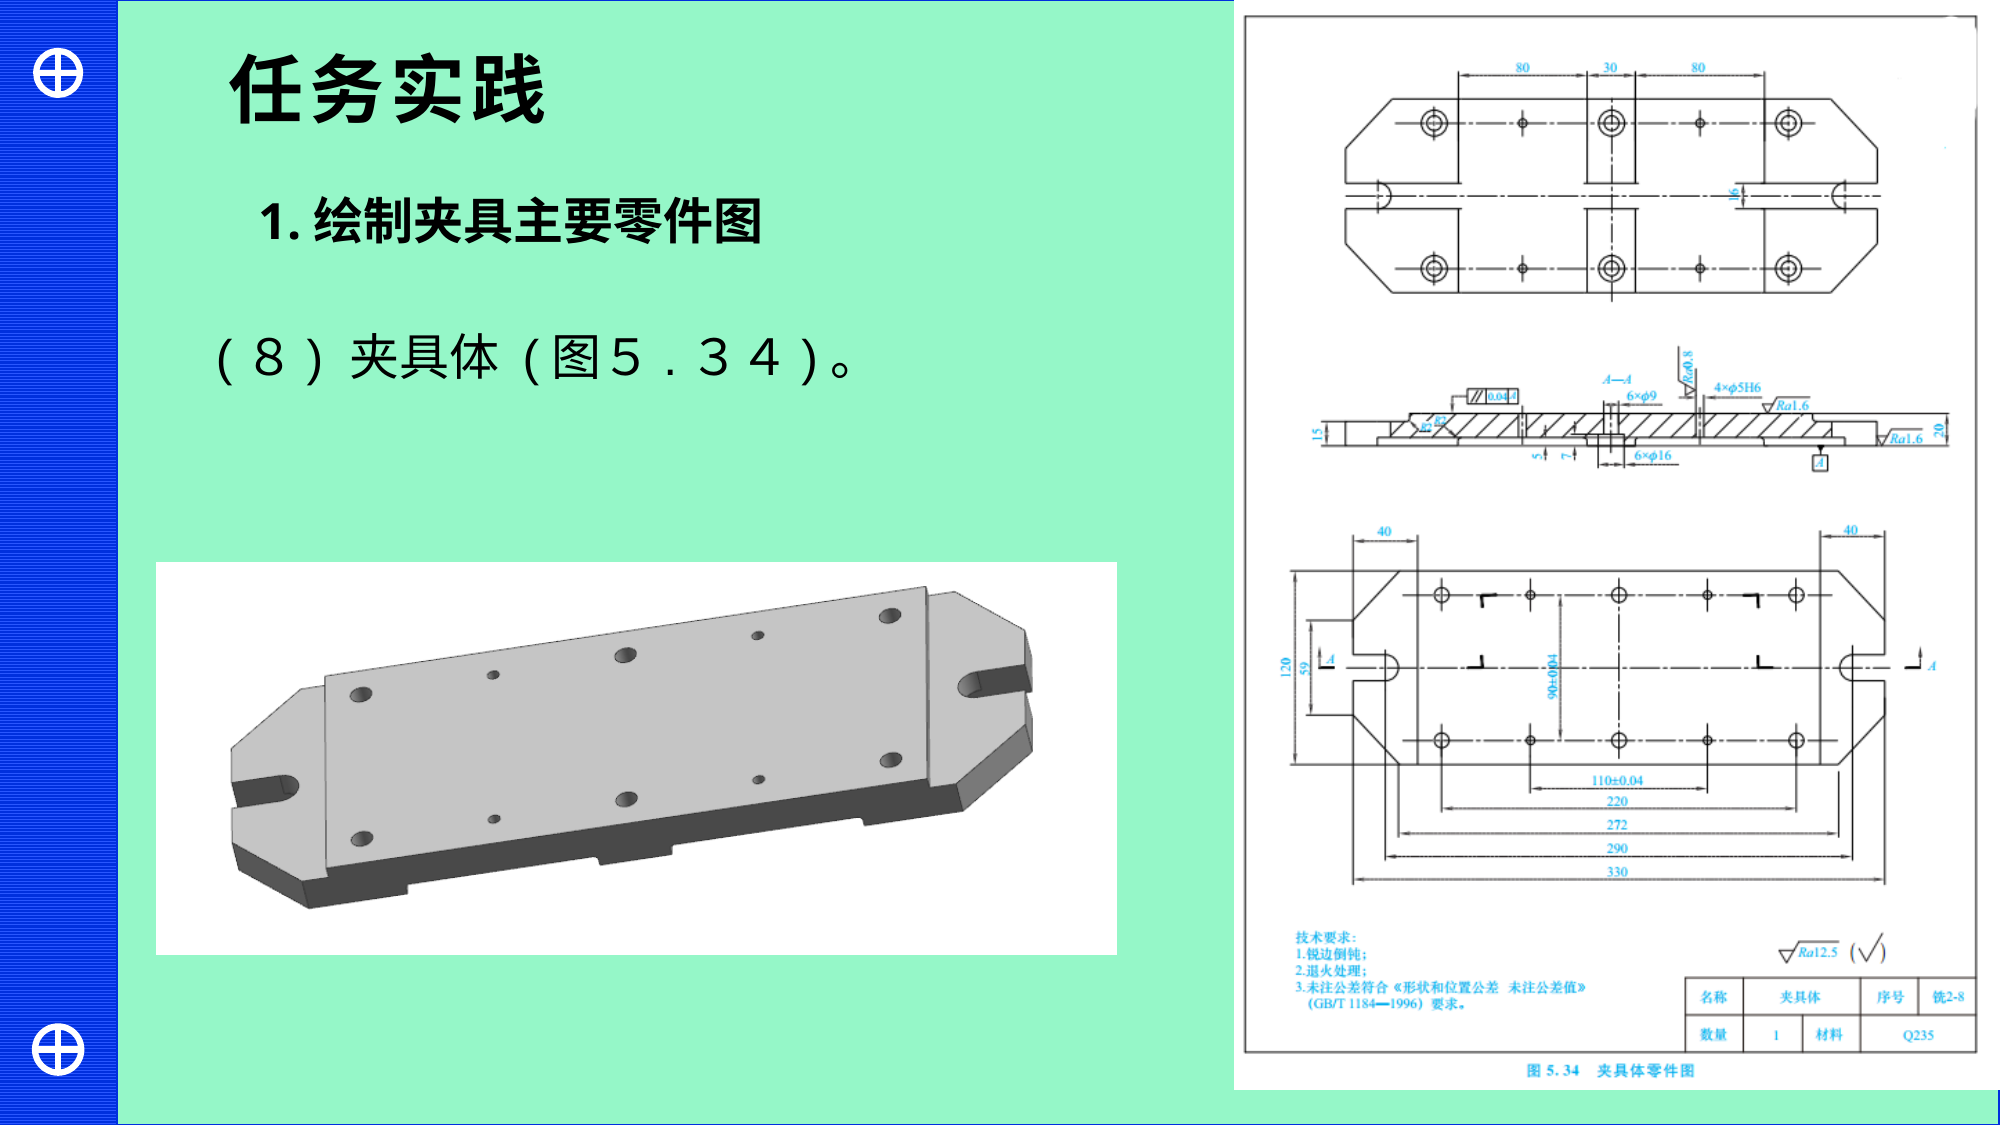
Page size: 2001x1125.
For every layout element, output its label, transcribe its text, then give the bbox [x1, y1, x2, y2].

picture [1234, 0, 2000, 1090]
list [156, 562, 1117, 955]
text_box (８) 夹具体 (图５.３４)。 [126, 287, 1234, 428]
text_box 任务实践 [126, 18, 1234, 140]
text_box 1.绘制夹具主要零件图 [243, 182, 1234, 258]
